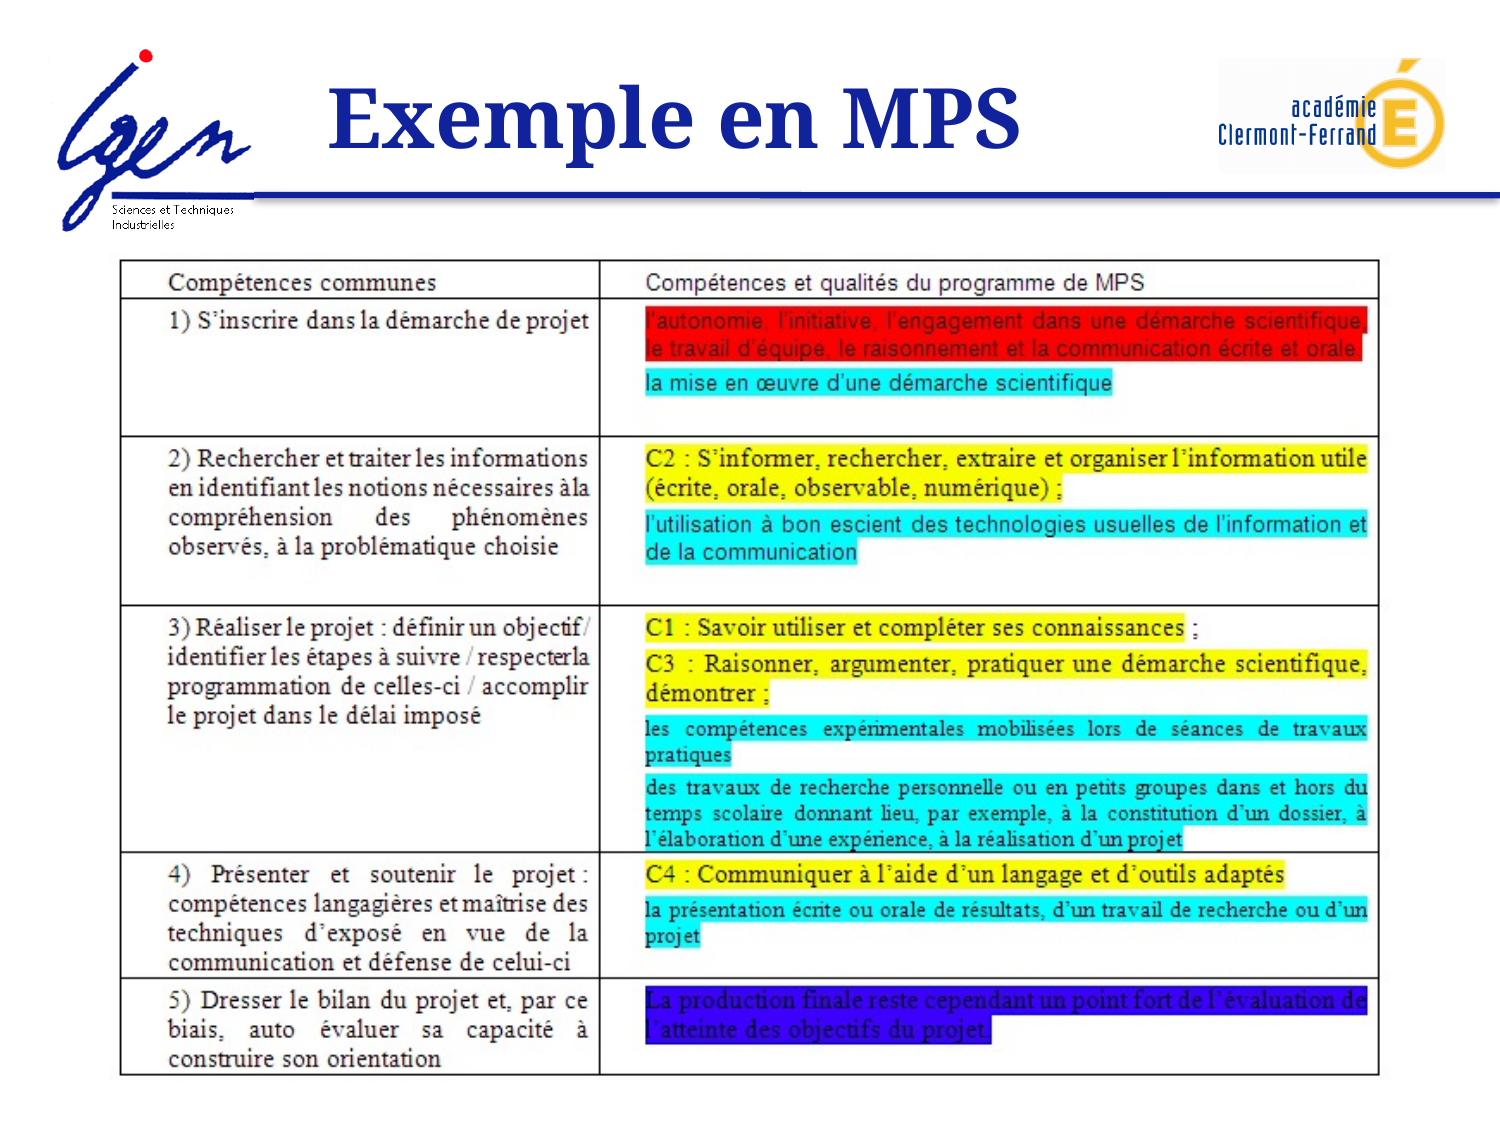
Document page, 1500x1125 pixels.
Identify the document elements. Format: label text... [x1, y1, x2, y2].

text_box Exemple en MPS [312, 45, 1425, 173]
picture [48, 47, 254, 235]
picture [108, 253, 1392, 1088]
picture [1219, 58, 1445, 173]
